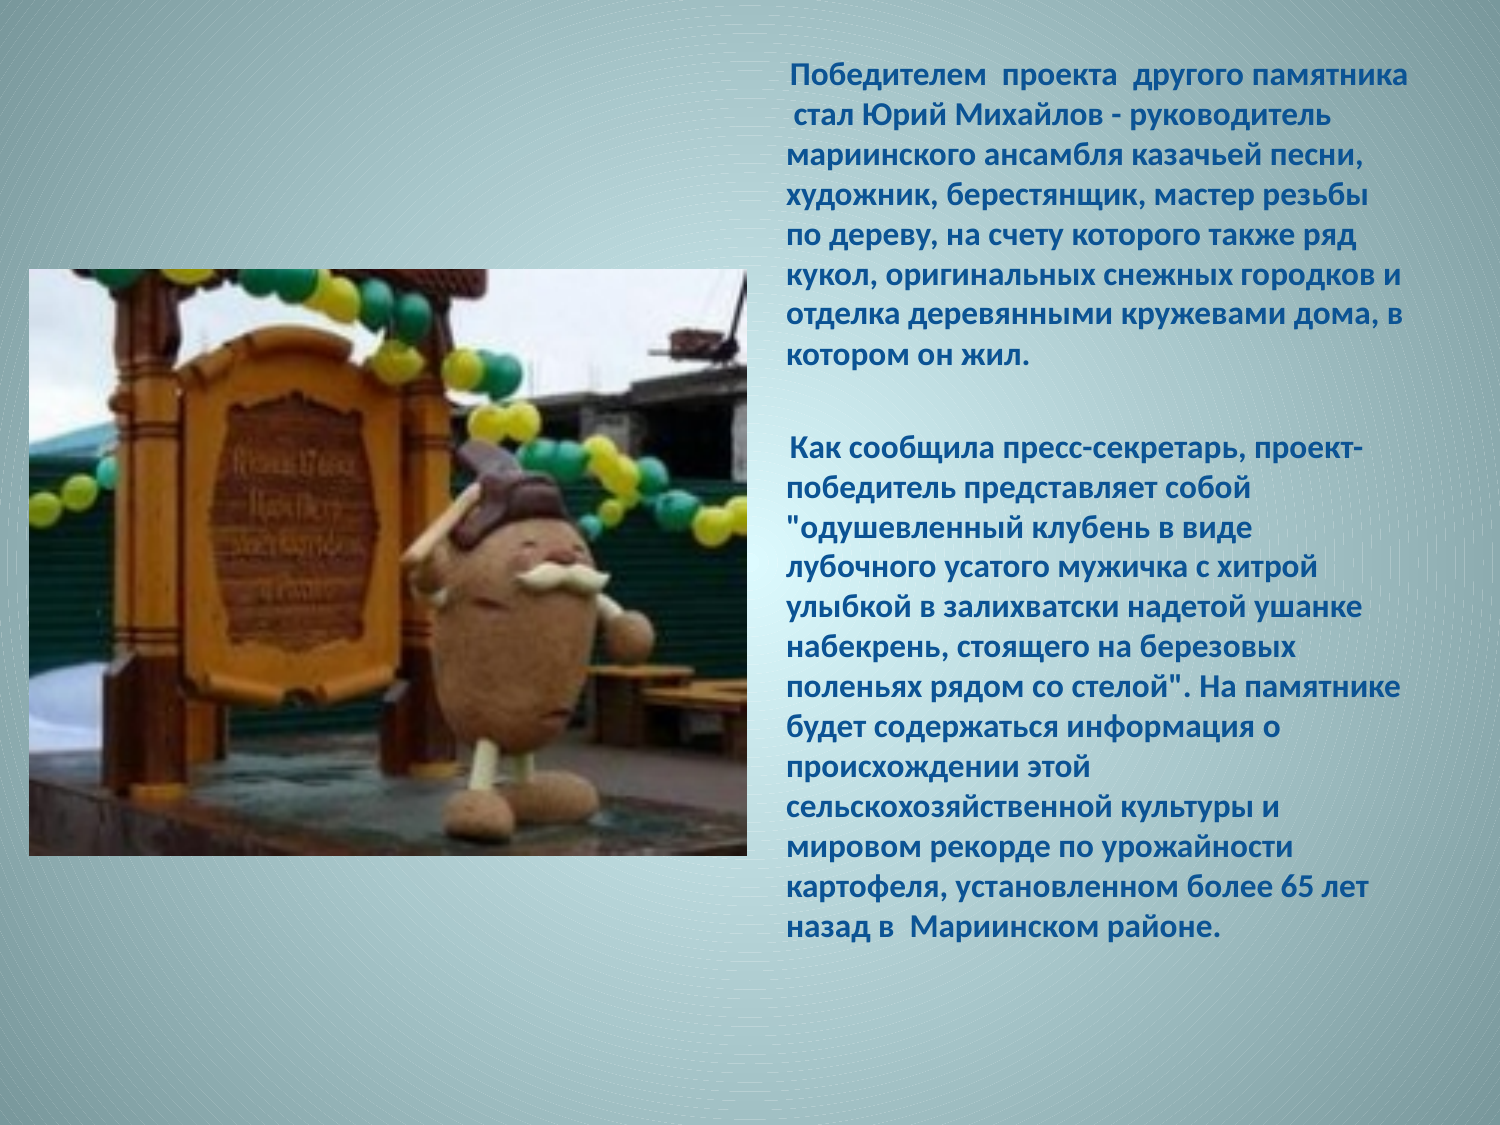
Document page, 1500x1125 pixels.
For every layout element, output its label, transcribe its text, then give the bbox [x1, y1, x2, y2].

picture [29, 269, 747, 856]
list Победителем проекта другого памятника стал Юрий Михайлов - руководитель мариинского ансамбля казачьей песни, художник, берестянщик, мастер резьбы по дереву, на счету которого также ряд кукол, оригинальных снежных городков и отделка деревянными кружевами дома, в котором он жил. Как сообщила пресс-секретарь, проект-победитель представляет собой "одушевленный клубень в виде лубочного усатого мужичка с хитрой улыбкой в залихватски надетой ушанке набекрень, стоящего на березовых поленьях рядом со стелой". На памятнике будет содержаться информация о происхождении этой сельскохозяйственной культуры и мировом рекорде по урожайности картофеля, установленном более 65 лет назад в Мариинском районе. [714, 44, 1425, 1005]
